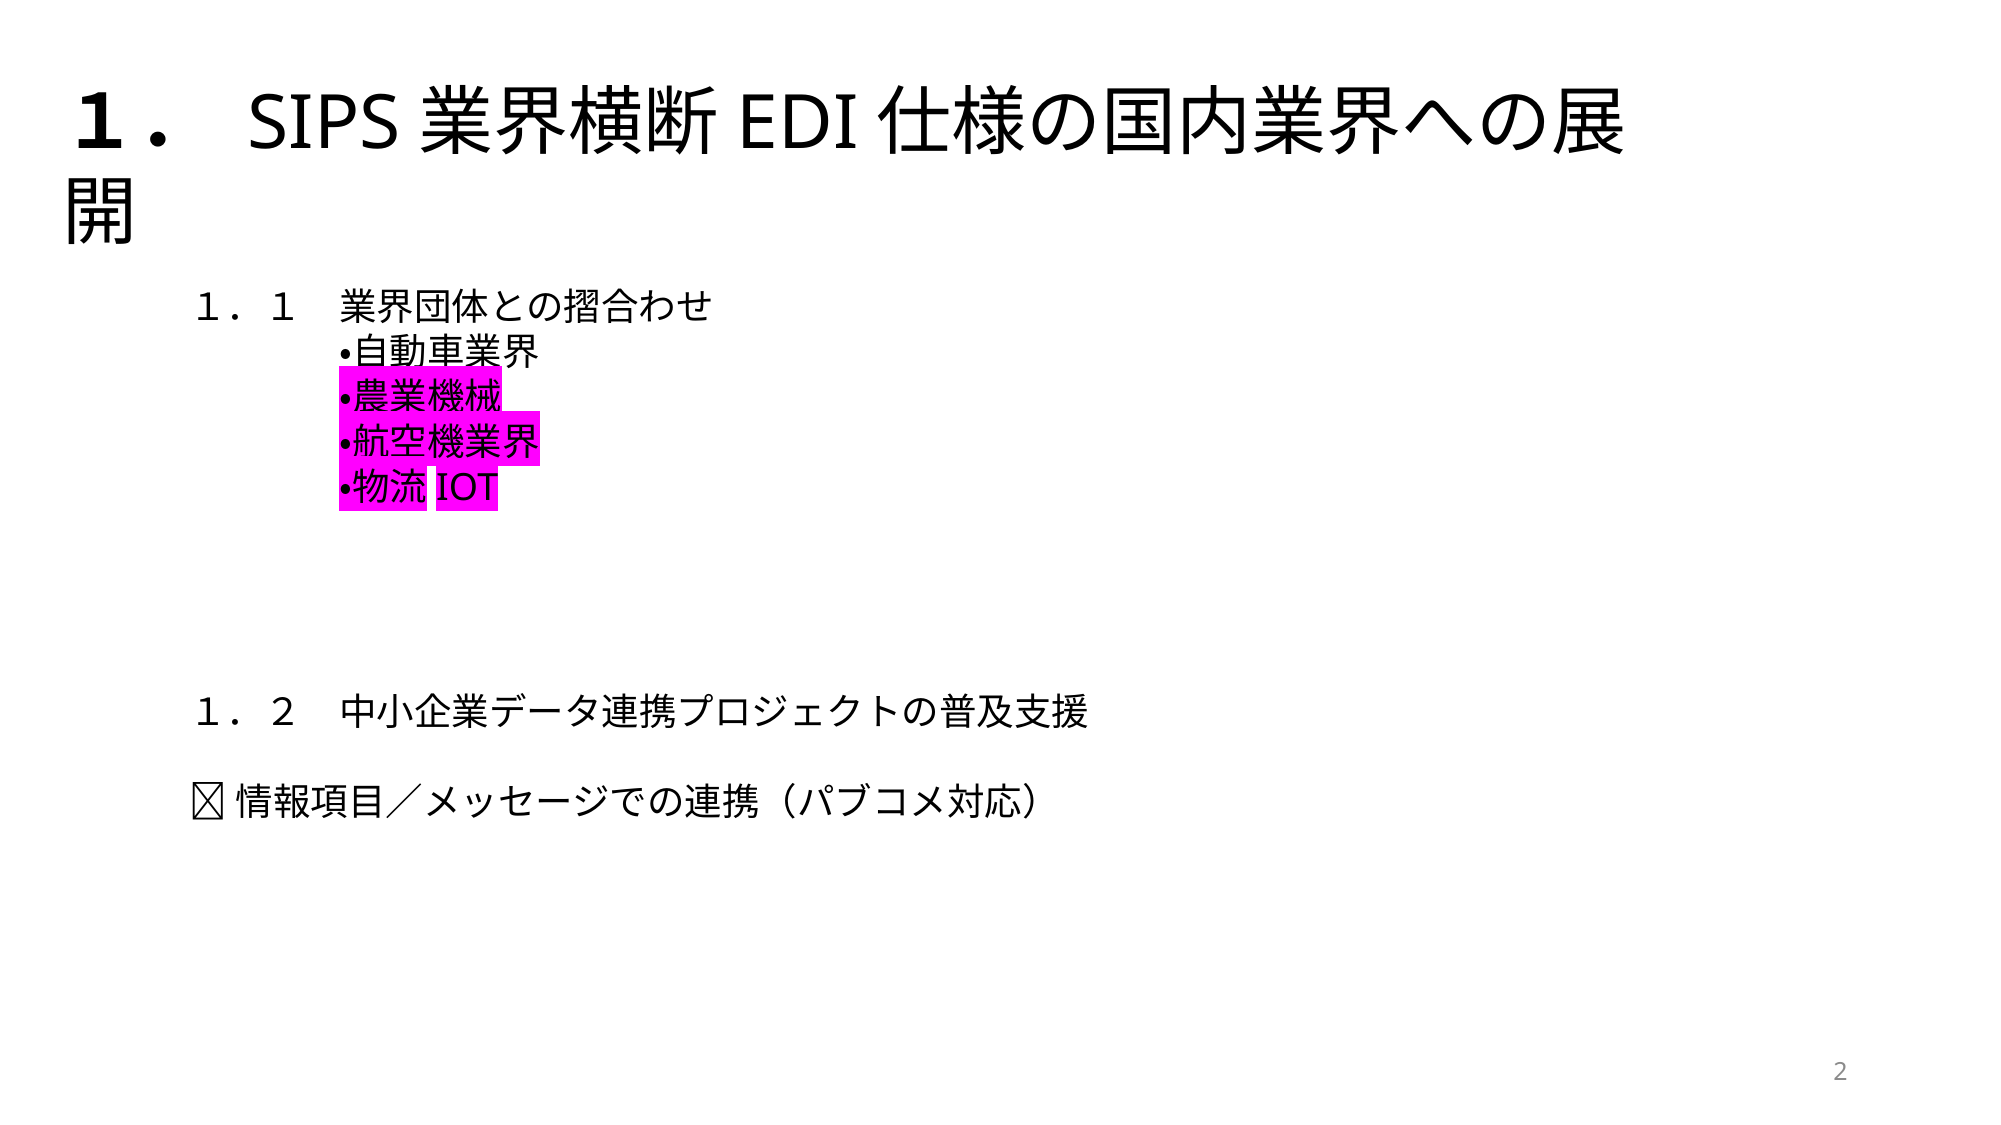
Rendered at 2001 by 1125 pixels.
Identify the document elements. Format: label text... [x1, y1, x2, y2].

text_box １． SIPS業界横断EDI仕様の国内業界への展開 [47, 65, 1709, 261]
text_box １．１ 業界団体との摺合わせ ・自動車業界 ・農業機械 ・航空機業界 ・物流IOT １．２ 中小企業データ連携プロジェクトの普及支援 情報項目／メッセージでの連携（パブコメ対応） [174, 275, 1822, 1055]
slide_number 2 [1412, 1042, 1863, 1103]
